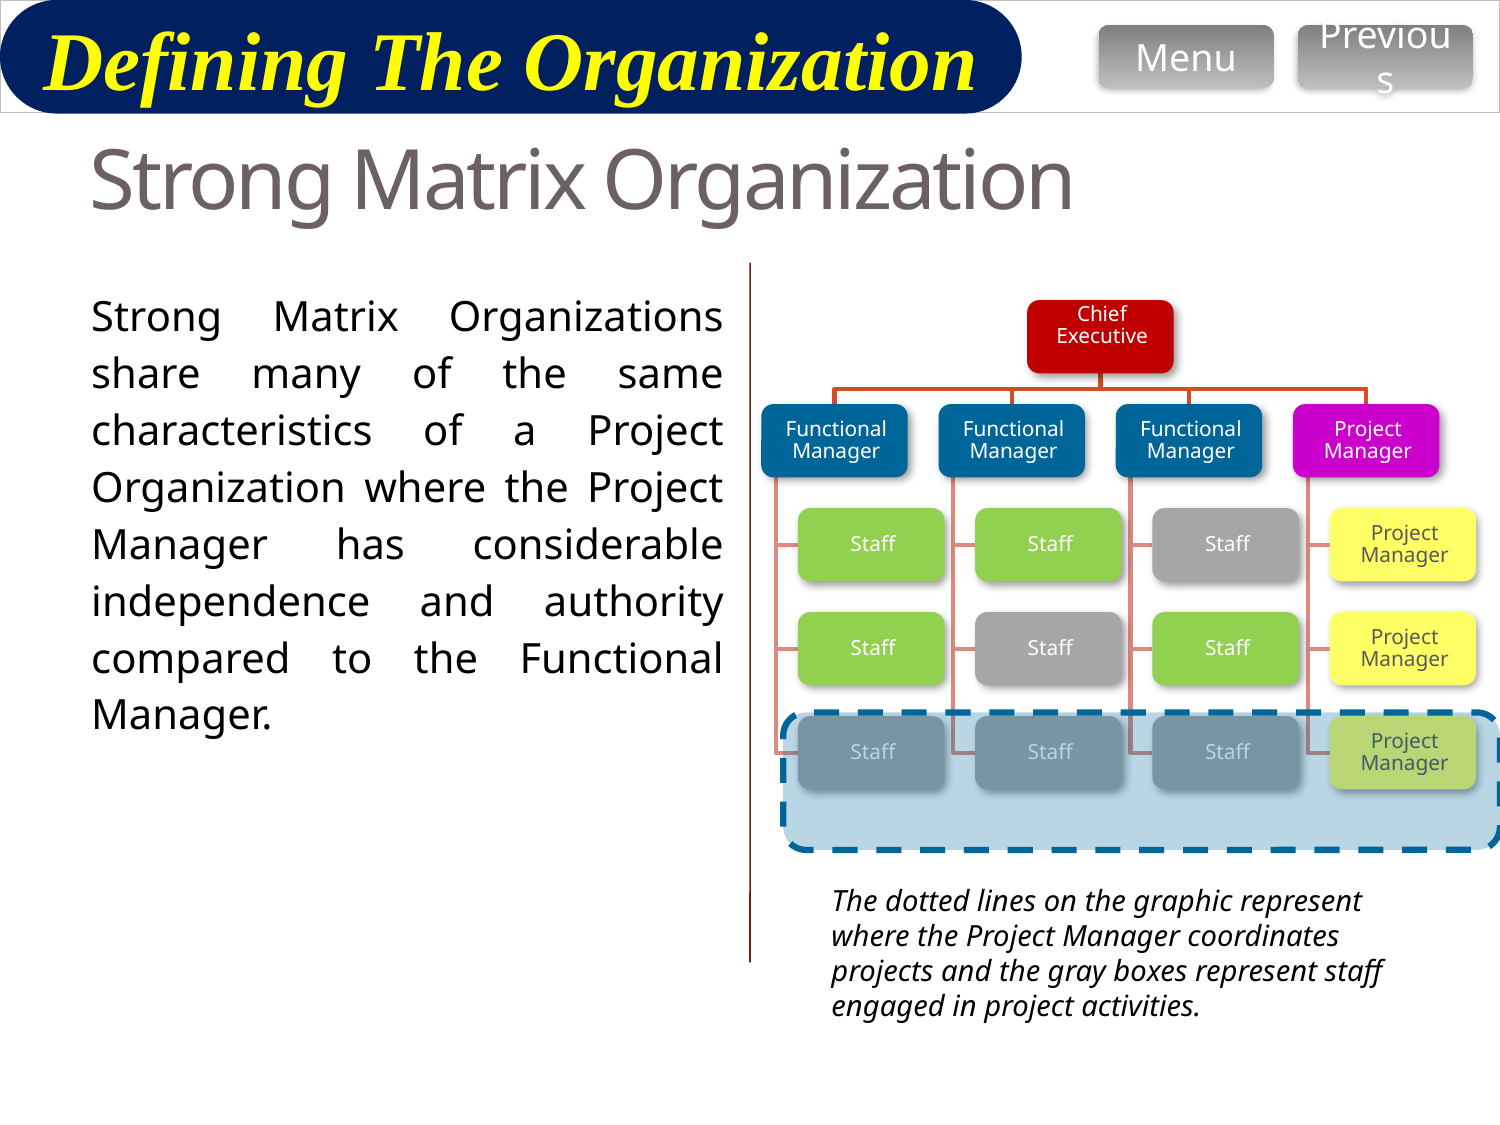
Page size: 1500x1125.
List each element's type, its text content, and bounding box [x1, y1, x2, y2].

title Strong Matrix Organization [75, 115, 1425, 238]
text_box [760, 151, 1477, 938]
text_box Menu [1096, 22, 1276, 90]
text_box [11, 12, 20, 21]
list Strong Matrix Organizations share many of the same characteristics of a Project Organization where the Project Manager has considerable independence and authority compared to the Functional Manager. [76, 275, 739, 1063]
text_box The dotted lines on the graphic represent where the Project Manager coordinates projects and the gray boxes represent staff engaged in project activities. [816, 982, 1450, 1065]
text_box [11, 92, 18, 100]
text_box Defining The Organization [0, 0, 1022, 114]
text_box Previous [1295, 22, 1476, 90]
